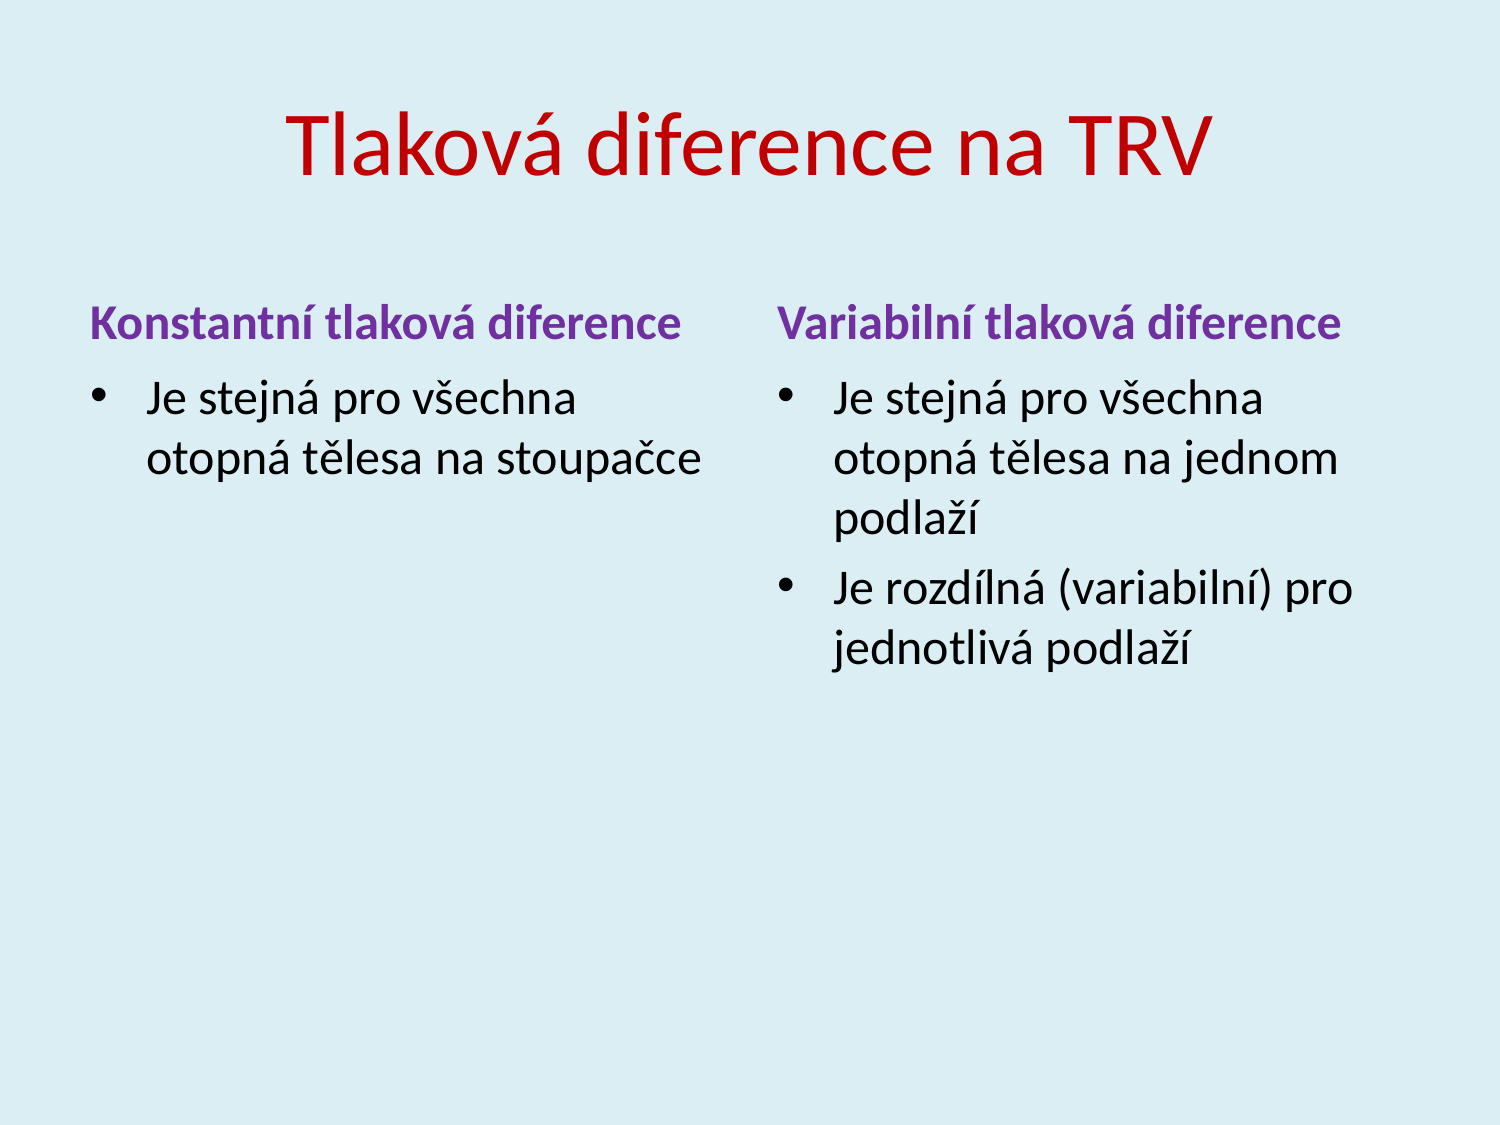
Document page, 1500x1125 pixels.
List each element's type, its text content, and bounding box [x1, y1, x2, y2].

list Variabilní tlaková diference [761, 251, 1425, 356]
list Je stejná pro všechna otopná tělesa na jednom podlaží Je rozdílná (variabilní) pro jednotlivá podlaží [761, 356, 1425, 1005]
list Konstantní tlaková diference [75, 251, 738, 356]
title Tlaková diference na TRV [75, 45, 1425, 233]
list Je stejná pro všechna otopná tělesa na stoupačce [75, 356, 738, 1005]
